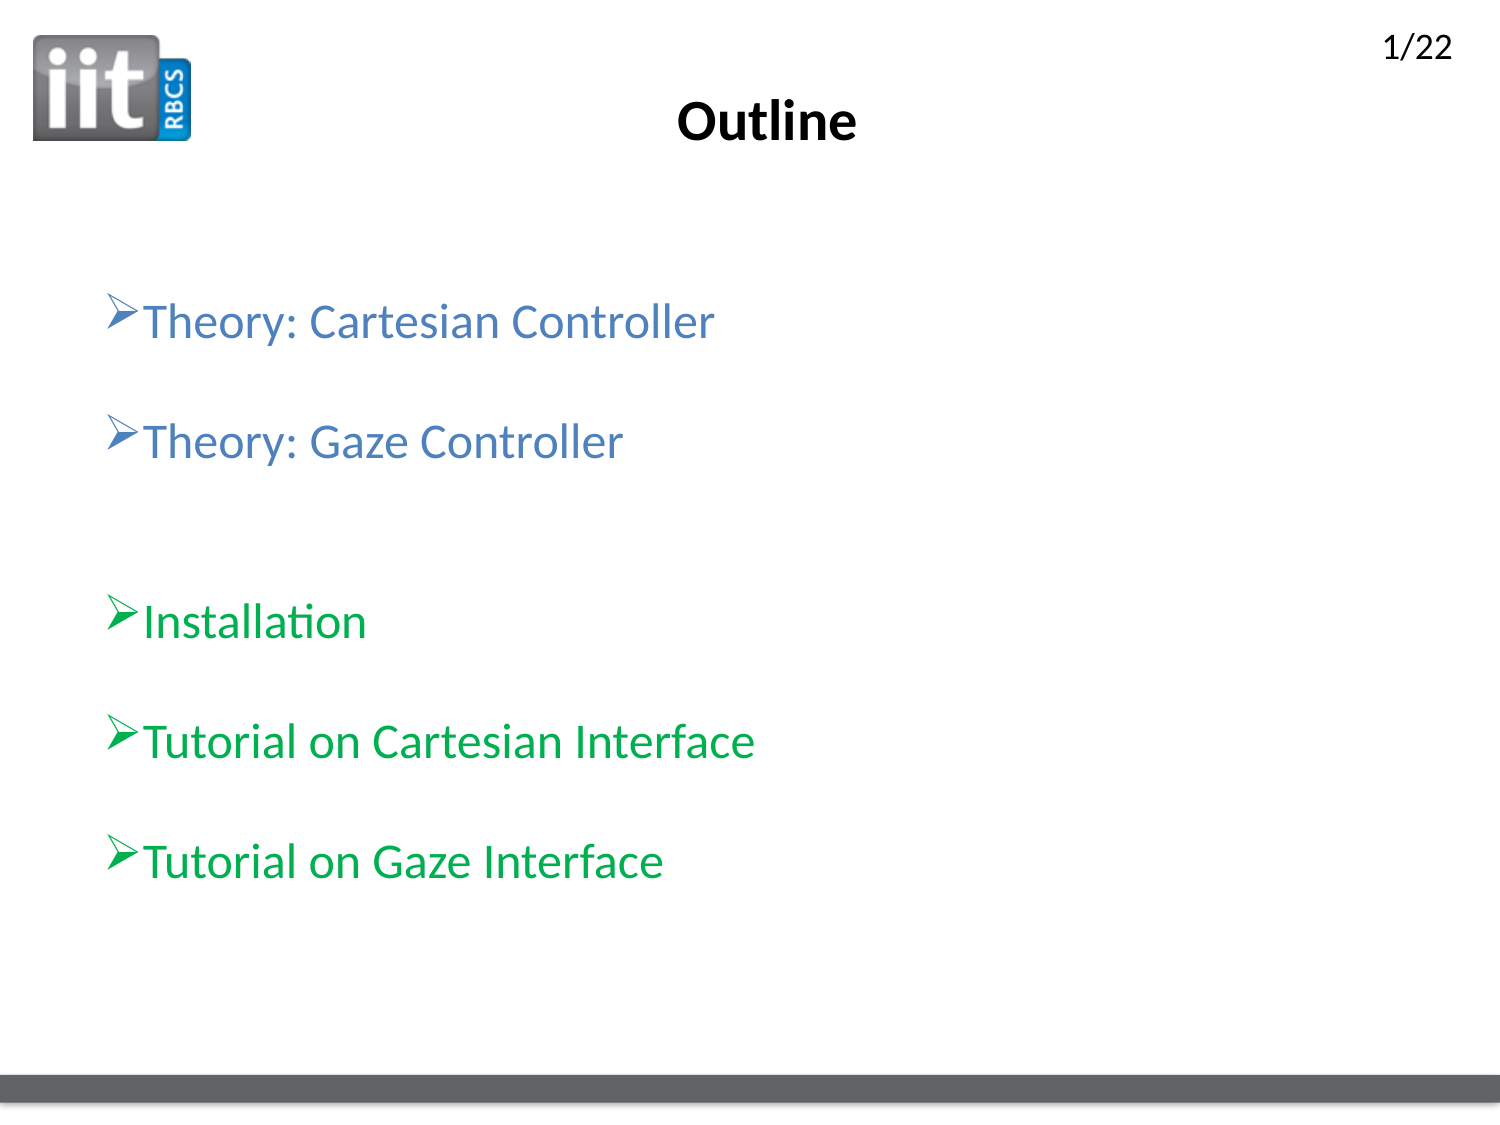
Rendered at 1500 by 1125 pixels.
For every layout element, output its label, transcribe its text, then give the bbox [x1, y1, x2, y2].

slide_number 1/22 [1366, 14, 1500, 69]
text_box Outline [301, 75, 1235, 160]
picture [33, 35, 191, 141]
text_box Theory: Cartesian Controller Theory: Gaze Controller Installation Tutorial on Cartesian Interface Tutorial on Gaze Interface [88, 220, 1258, 896]
